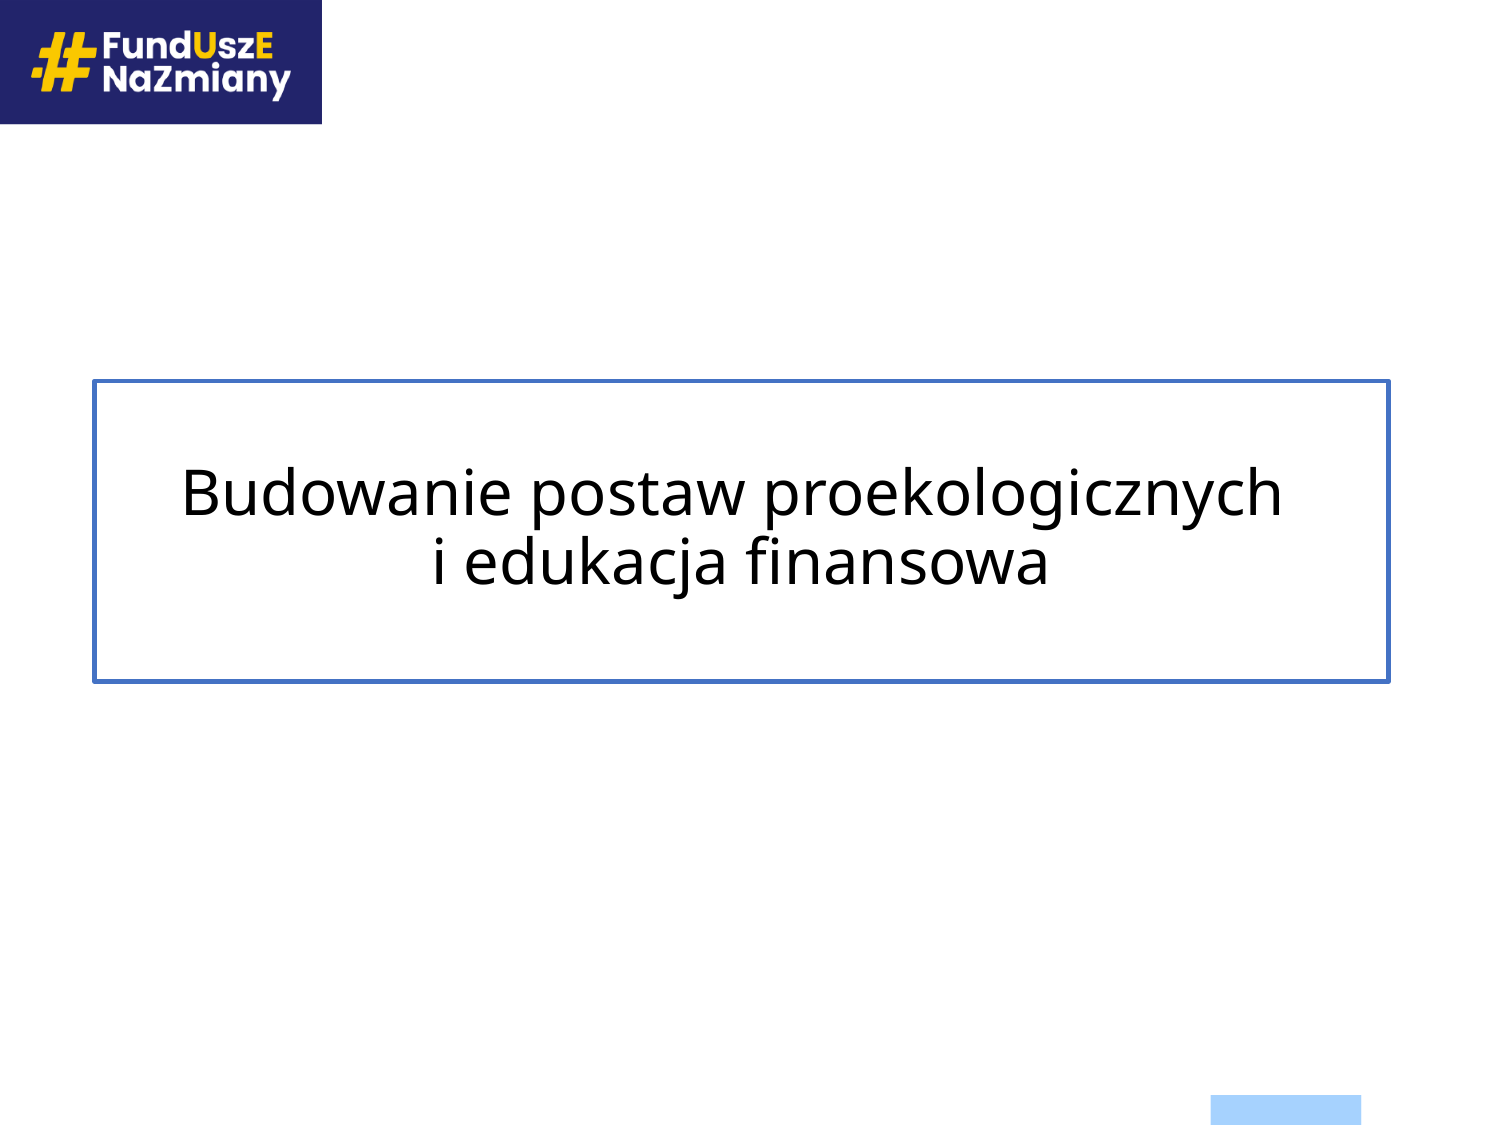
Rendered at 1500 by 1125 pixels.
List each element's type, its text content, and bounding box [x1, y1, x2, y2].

title Budowanie postaw proekologicznych i edukacja finansowa [94, 381, 1389, 682]
picture [0, 0, 1500, 1125]
